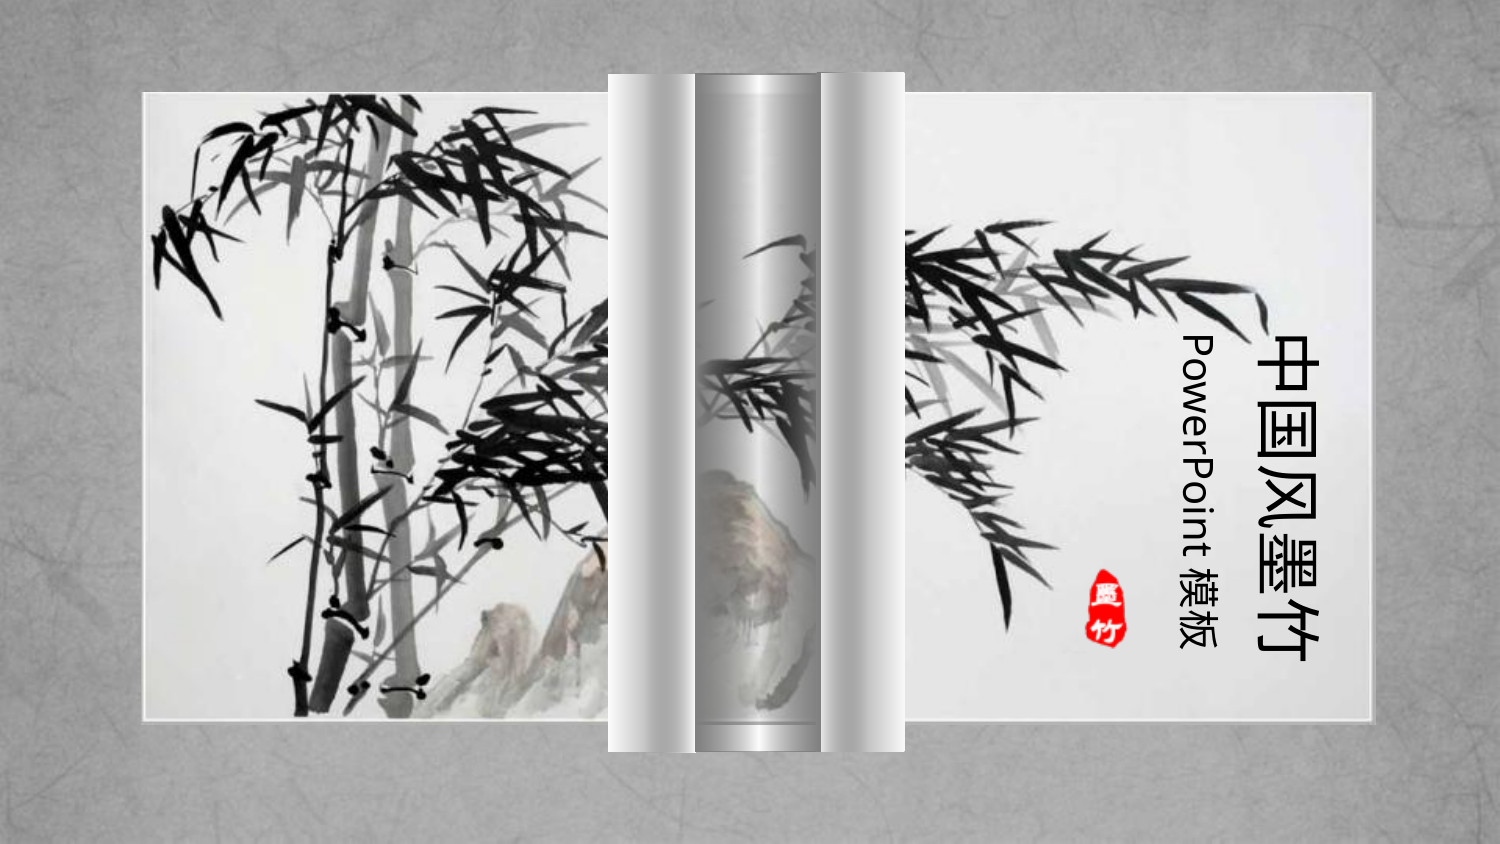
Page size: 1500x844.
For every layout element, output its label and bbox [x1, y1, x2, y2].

text_box [757, 72, 905, 752]
picture [0, 0, 1500, 844]
text_box [607, 73, 755, 753]
